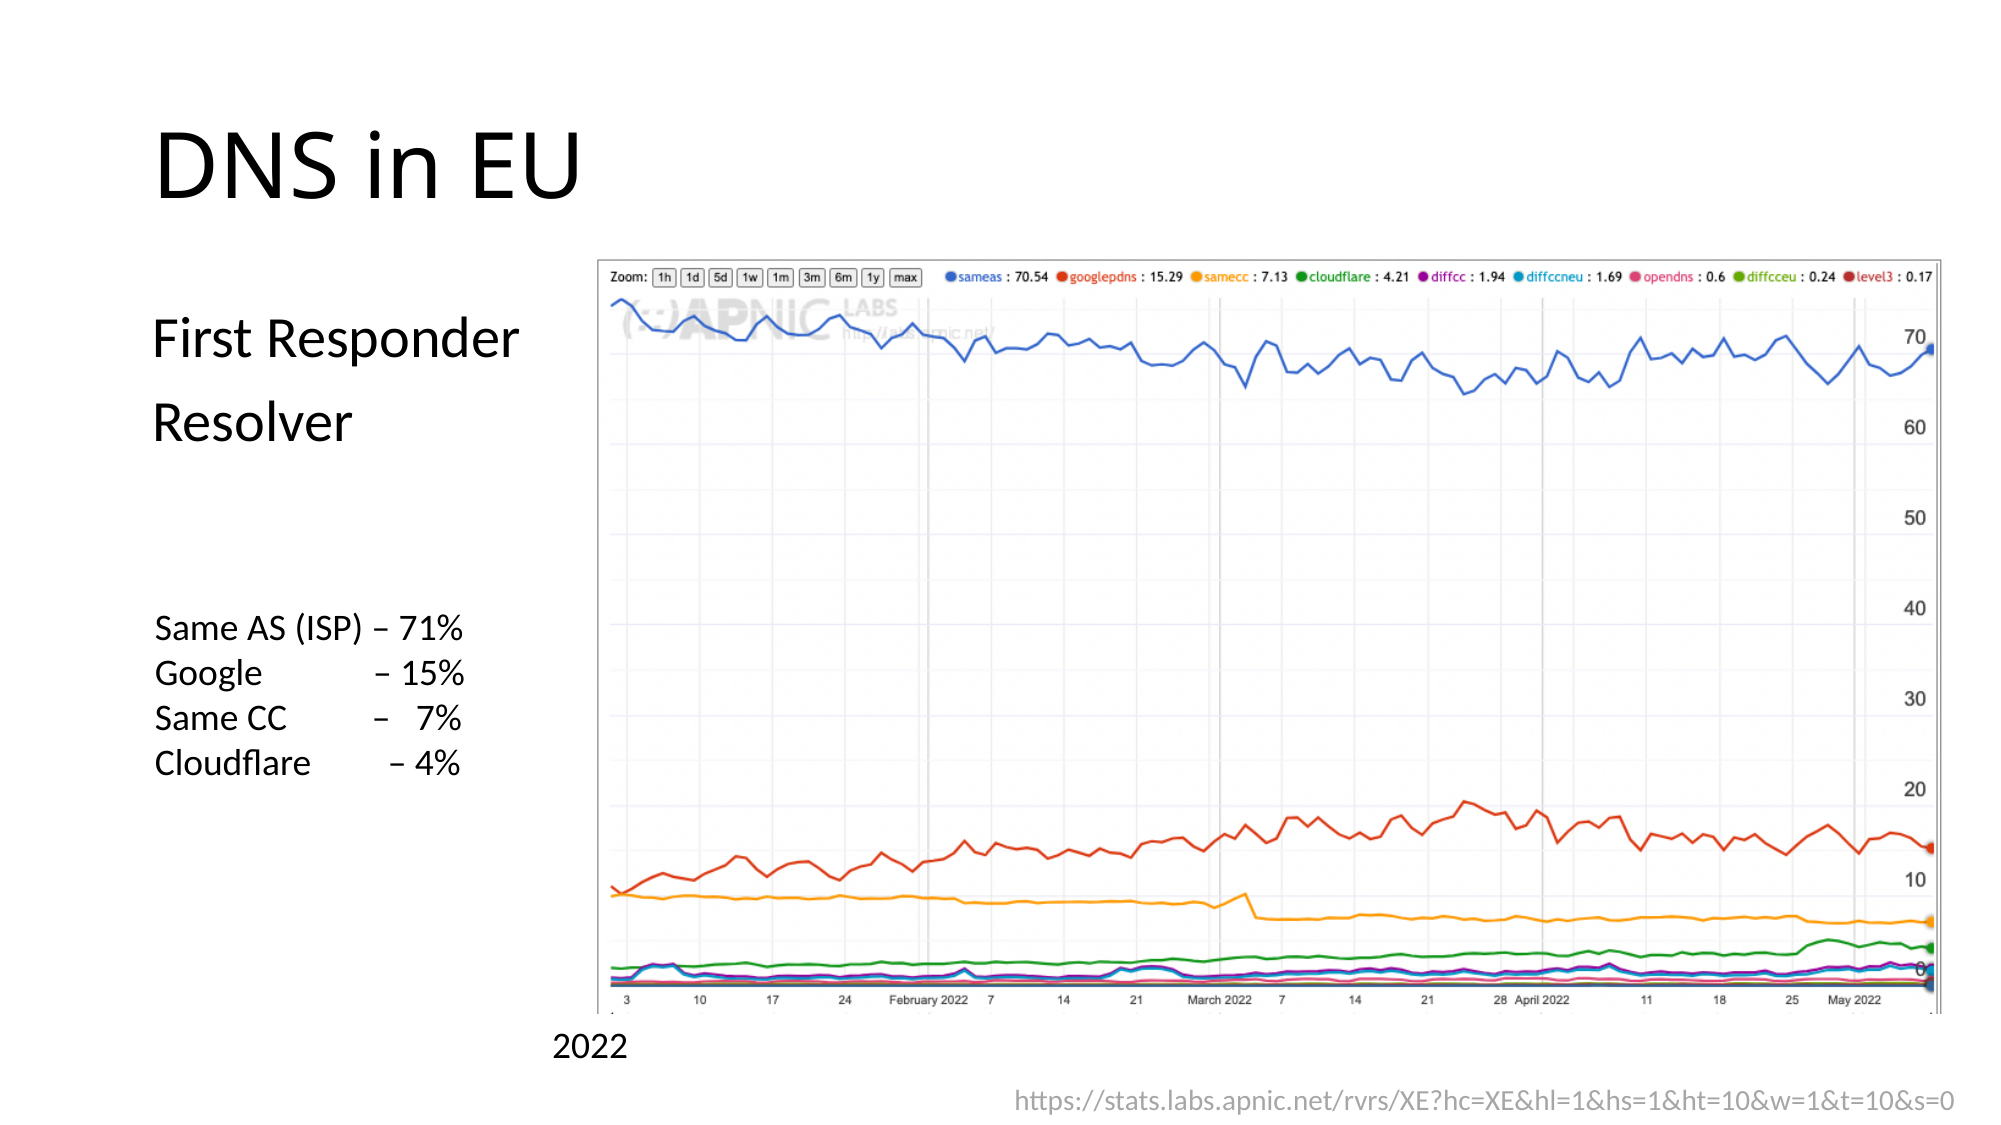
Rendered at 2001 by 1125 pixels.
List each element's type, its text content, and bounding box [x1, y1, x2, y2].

list First Responder Resolver [137, 299, 590, 1014]
text_box https://stats.labs.apnic.net/rvrs/XE?hc=XE&hl=1&hs=1&ht=10&w=1&t=10&s=0 [999, 1074, 2000, 1124]
text_box 2022 [537, 1013, 644, 1074]
title DNS in EU [137, 59, 1863, 278]
picture [590, 251, 1950, 1014]
text_box Same AS (ISP) – 71% Google – 15% Same CC – 7% Cloudflare – 4% [140, 595, 485, 791]
